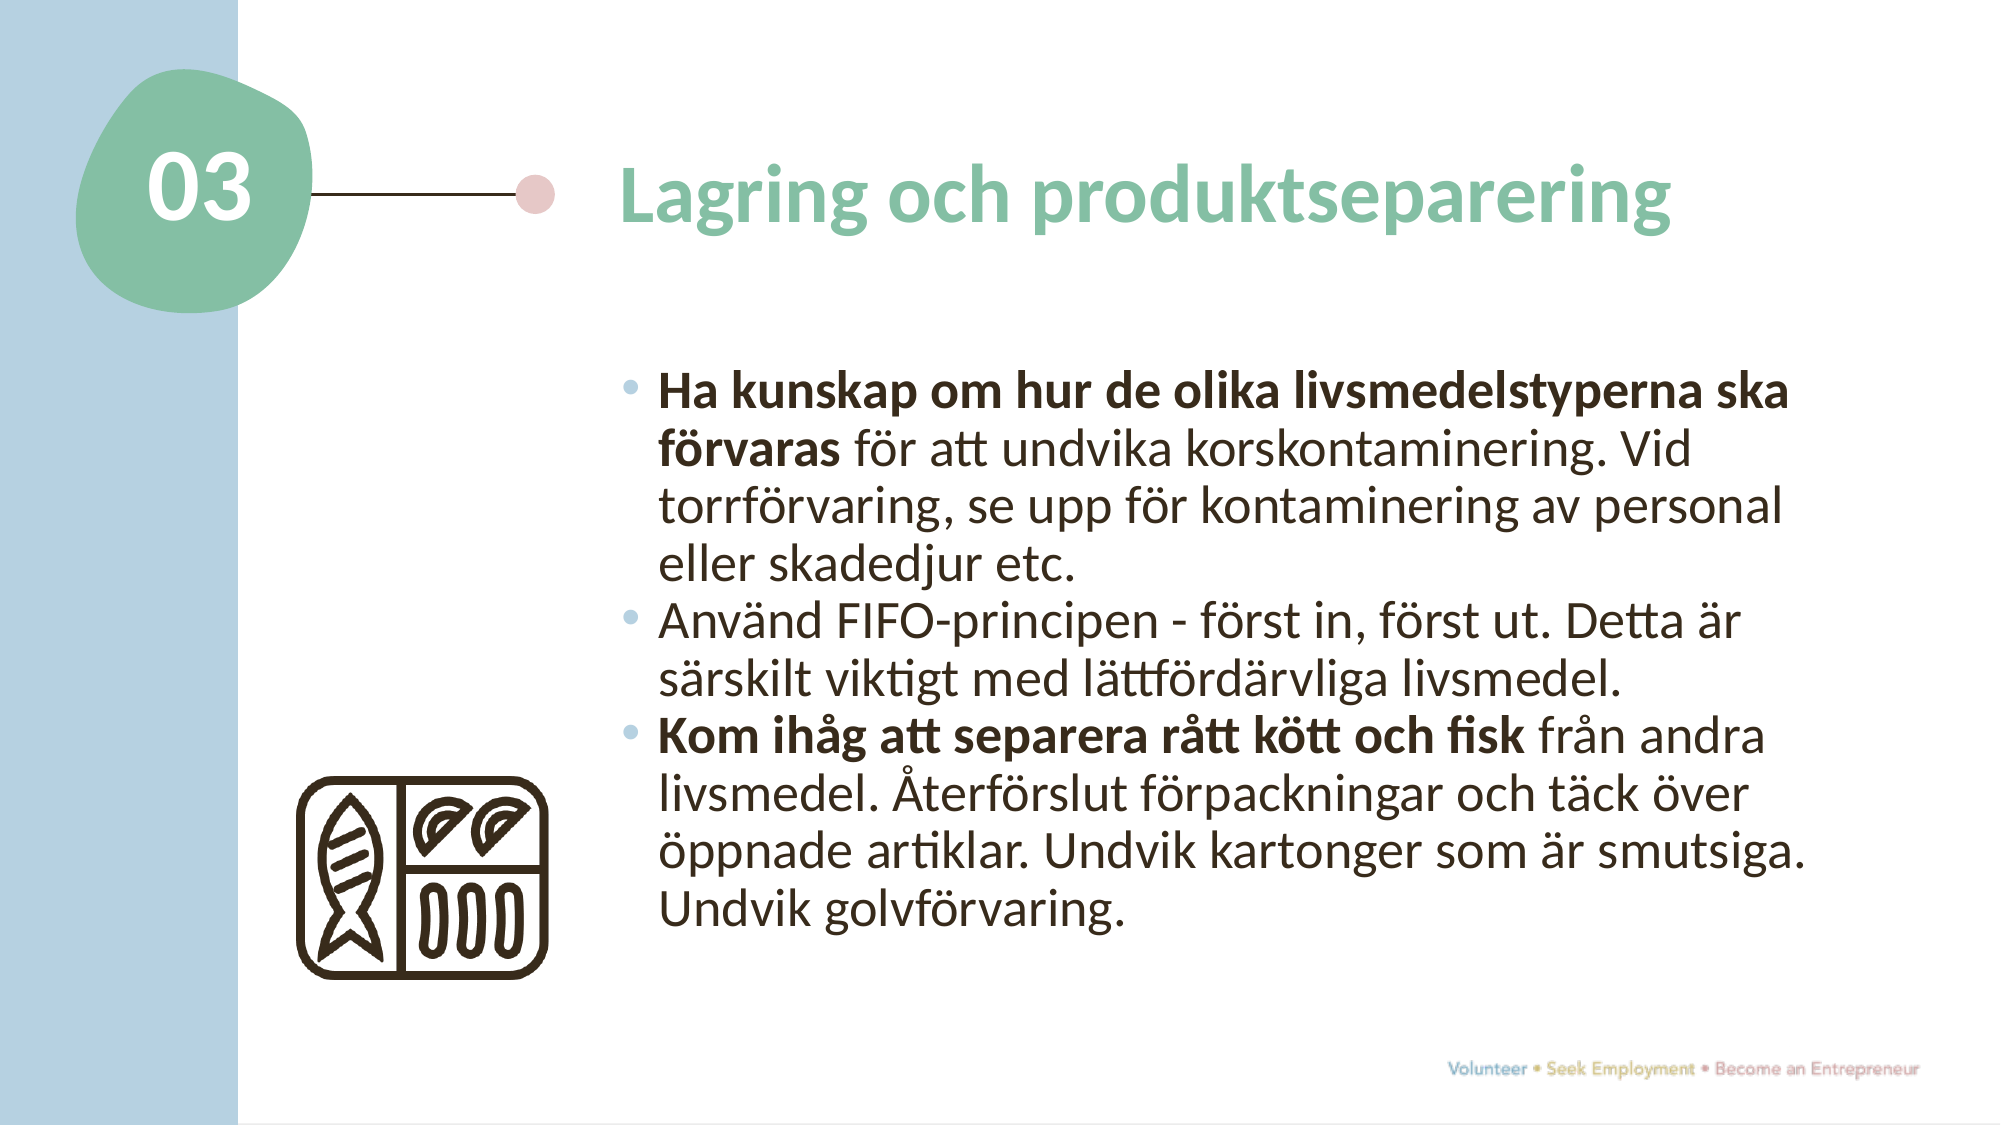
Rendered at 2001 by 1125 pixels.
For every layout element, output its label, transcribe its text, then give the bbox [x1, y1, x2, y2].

text_box 03 [73, 123, 328, 264]
text_box Ha kunskap om hur de olika livsmedelstyperna ska förvaras för att undvika korskontaminering. Vid torrförvaring, se upp för kontaminering av personal eller skadedjur etc. Använd FIFO-principen - först in, först ut. Detta är särskilt viktigt med lättfördärvliga livsmedel. Kom ihåg att separera rått kött och fisk från andra livsmedel. Återförslut förpackningar och täck över öppnade artiklar. Undvik kartonger som är smutsiga. Undvik golvförvaring. [606, 354, 1908, 868]
text_box [87, 264, 287, 314]
picture [1418, 1046, 1971, 1103]
text_box [107, 69, 302, 123]
picture [276, 728, 568, 1021]
text_box Lagring och produktseparering [604, 147, 1865, 255]
text_box [514, 173, 556, 216]
text_box [0, 0, 239, 1125]
